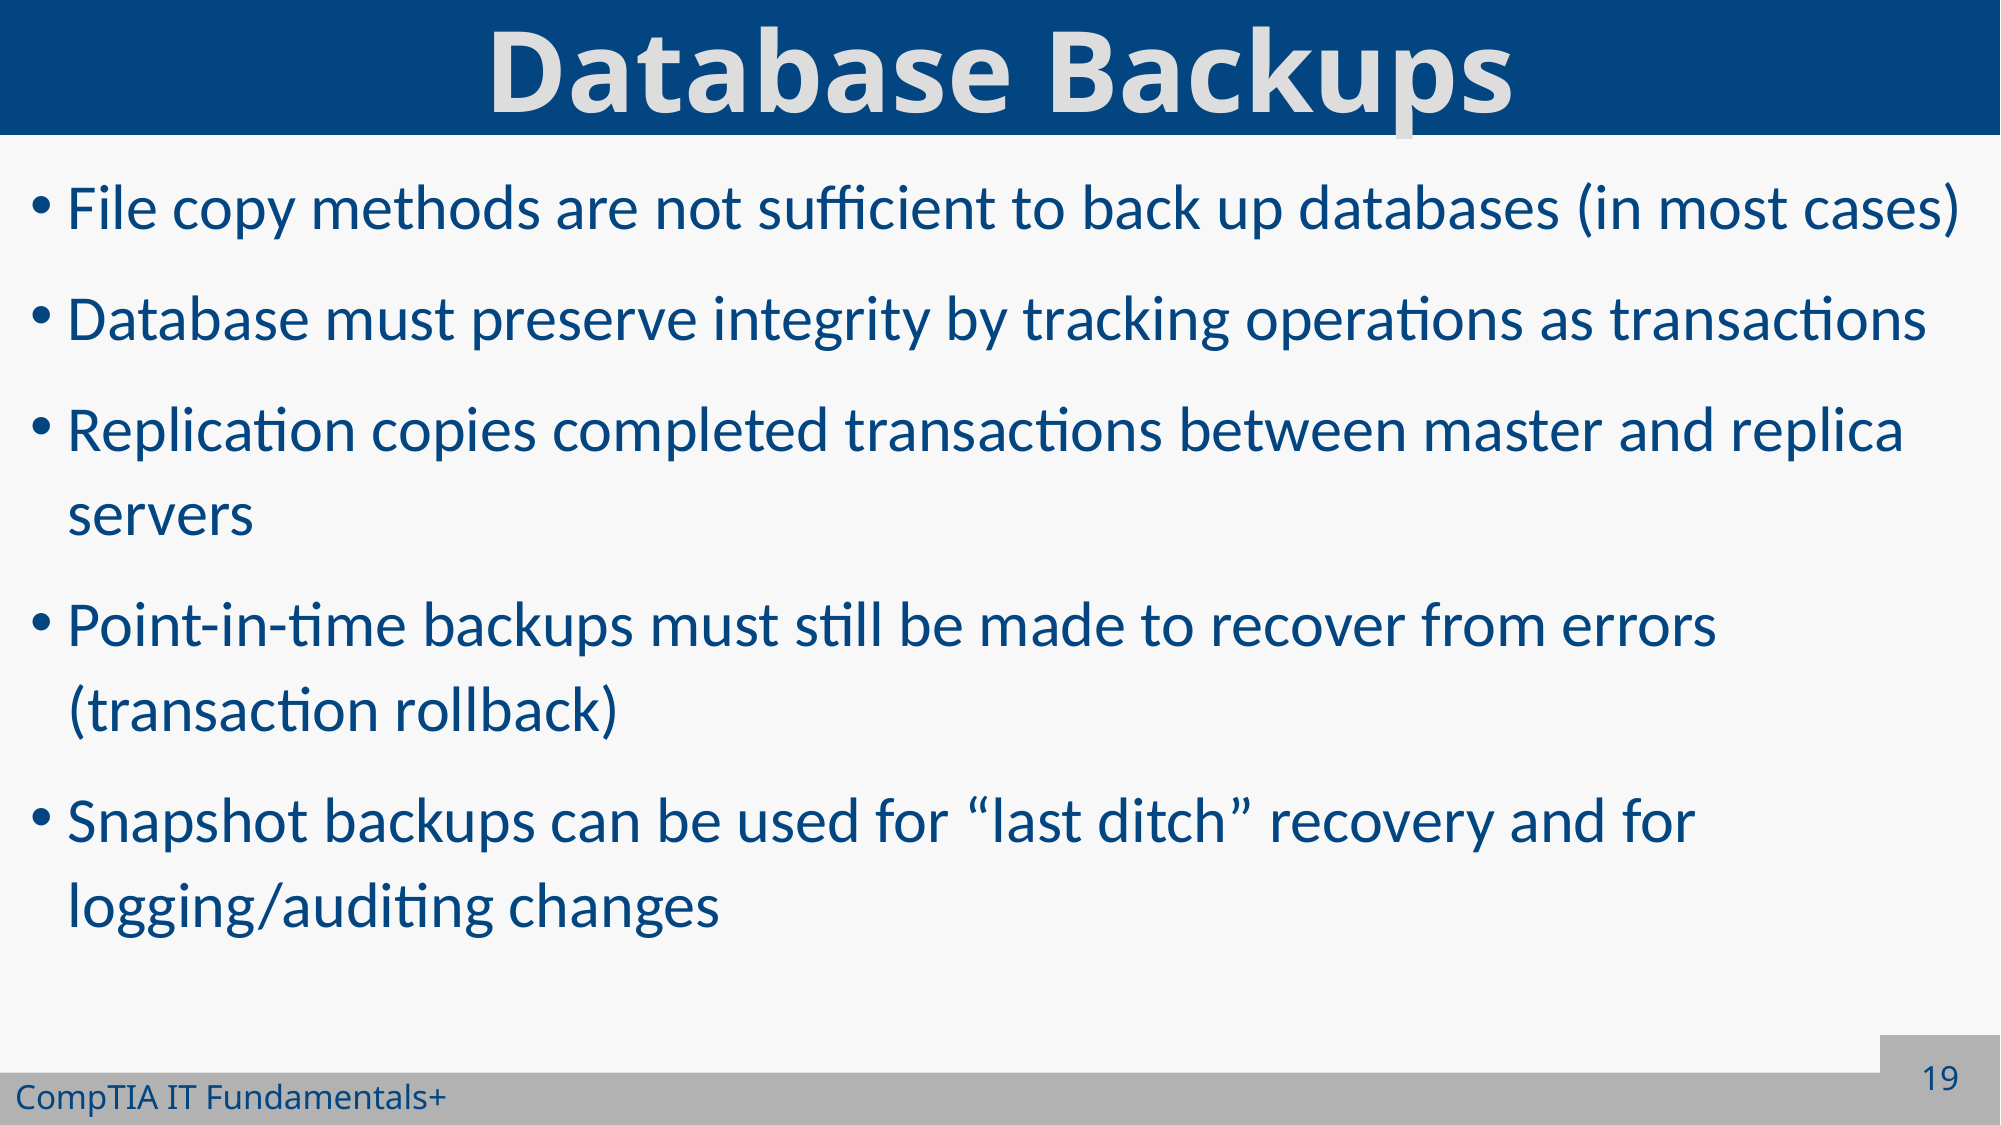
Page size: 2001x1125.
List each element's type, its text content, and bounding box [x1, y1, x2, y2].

footer CompTIA IT Fundamentals+ [0, 1072, 1880, 1125]
title Database Backups [0, 0, 2000, 135]
slide_number 19 [1880, 1035, 2000, 1125]
list File copy methods are not sufficient to back up databases (in most cases) Database must preserve integrity by tracking operations as transactions Replication copies completed transactions between master and replica servers Point-in-time backups must still be made to recover from errors (transaction rollback) Snapshot backups can be used for “last ditch” recovery and for logging/auditing changes [15, 149, 1980, 1065]
